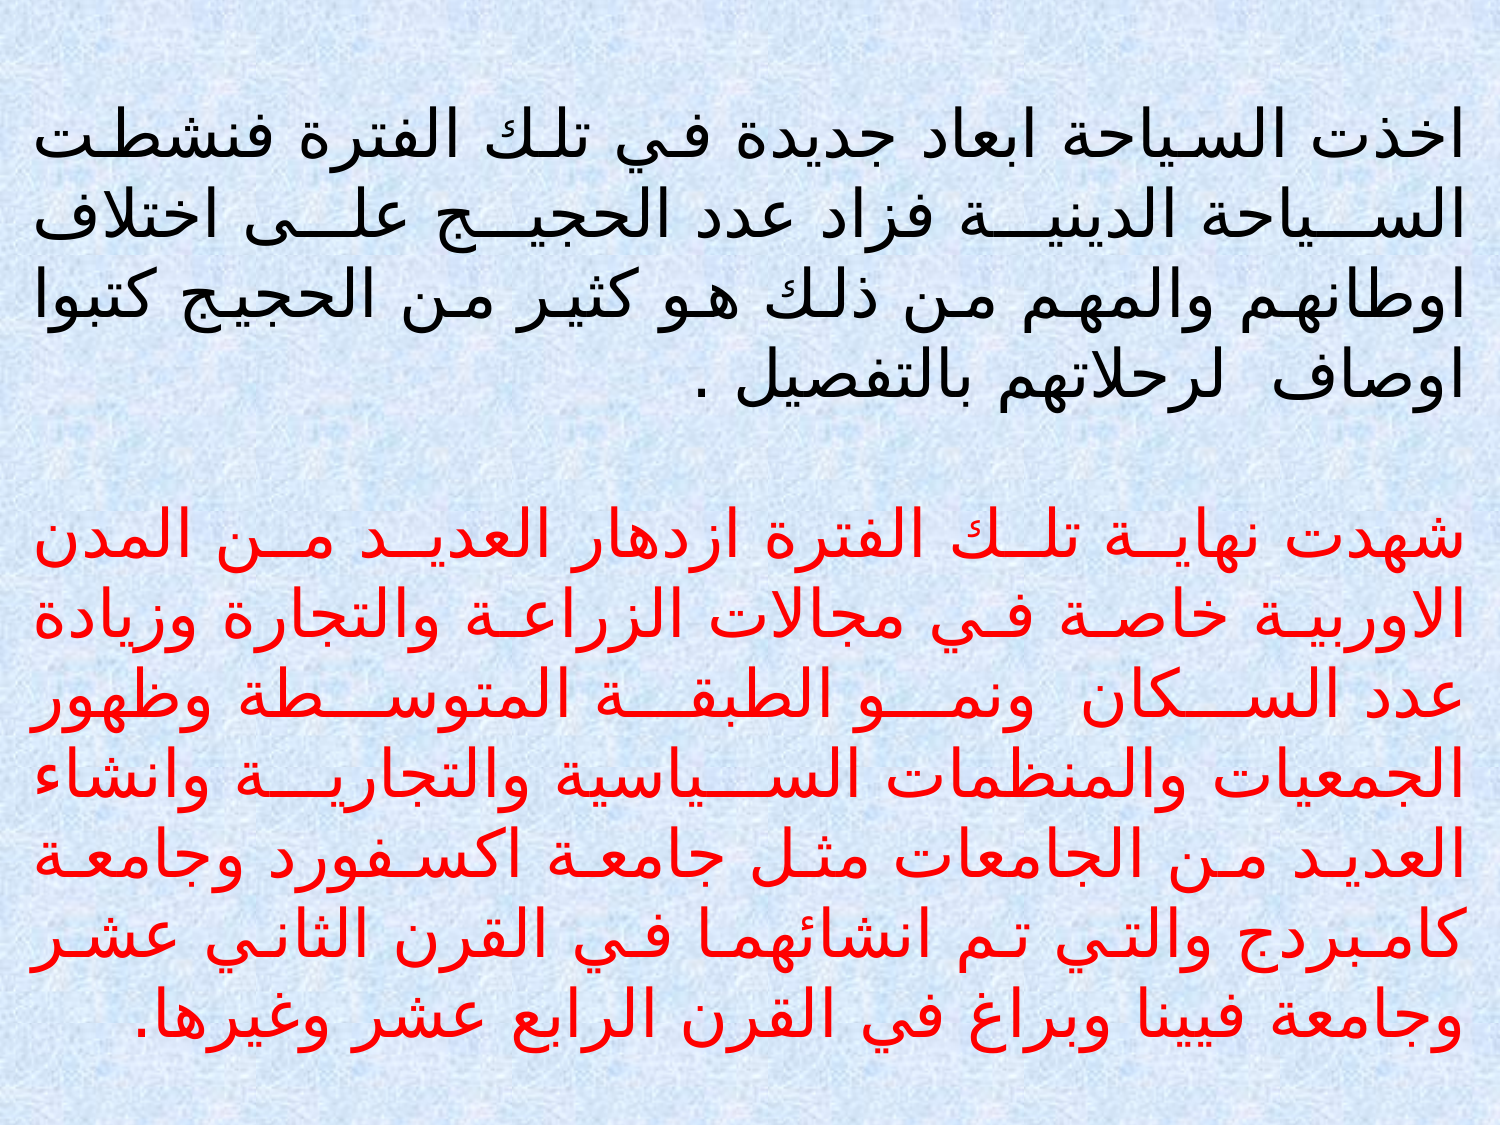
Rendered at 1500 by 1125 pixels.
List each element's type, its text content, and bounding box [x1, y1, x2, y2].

picture [0, 0, 1500, 1125]
text_box اخذت السياحة ابعاد جديدة في تلك الفترة فنشطت السياحة الدينية فزاد عدد الحجيج على اختلاف اوطانهم والمهم من ذلك هو كثير من الحجيج كتبوا اوصاف لرحلاتهم بالتفصيل . شهدت نهاية تلك الفترة ازدهار العديد من المدن الاوربية خاصة في مجالات الزراعة والتجارة وزيادة عدد السكان ونمو الطبقة المتوسطة وظهور الجمعيات والمنظمات السياسية والتجارية وانشاء العديد من الجامعات مثل جامعة اكسفورد وجامعة كامبردج والتي تم انشائهما في القرن الثاني عشر وجامعة فيينا وبراغ في القرن الرابع عشر وغيرها. [17, 83, 1483, 1059]
